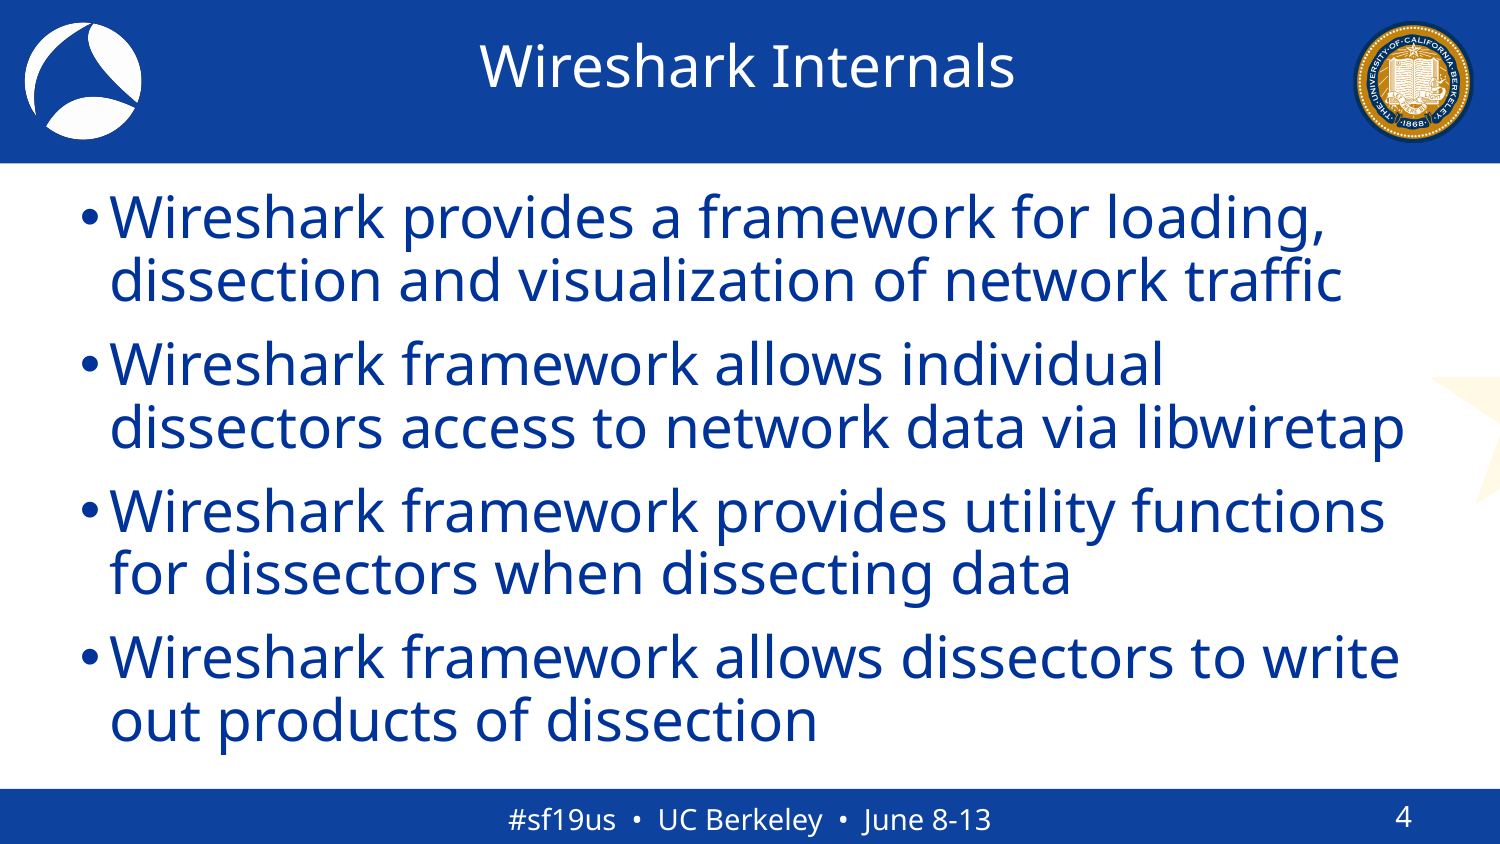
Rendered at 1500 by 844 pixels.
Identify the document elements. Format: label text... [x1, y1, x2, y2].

picture [1353, 21, 1474, 143]
list Wireshark provides a framework for loading, dissection and visualization of network traffic Wireshark framework allows individual dissectors access to network data via libwiretap Wireshark framework provides utility functions for dissectors when dissecting data Wireshark framework allows dissectors to write out products of dissection [64, 173, 1436, 788]
picture [24, 22, 142, 140]
list Wireshark Internals [147, 0, 1341, 139]
